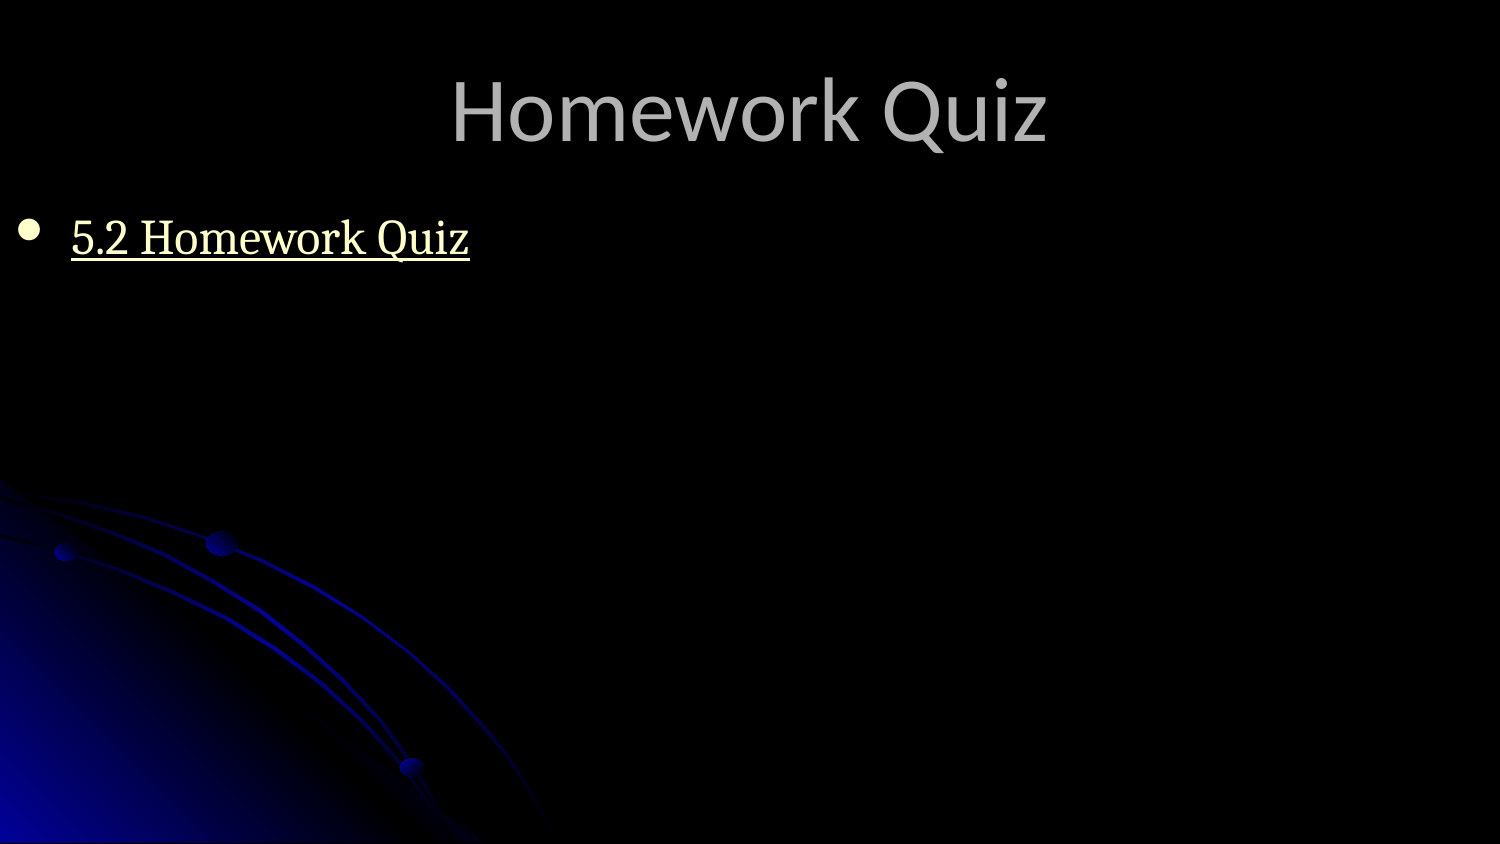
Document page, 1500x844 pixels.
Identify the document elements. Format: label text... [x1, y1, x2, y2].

list 5.2 Homework Quiz [0, 196, 1500, 755]
title Homework Quiz [0, 33, 1500, 175]
